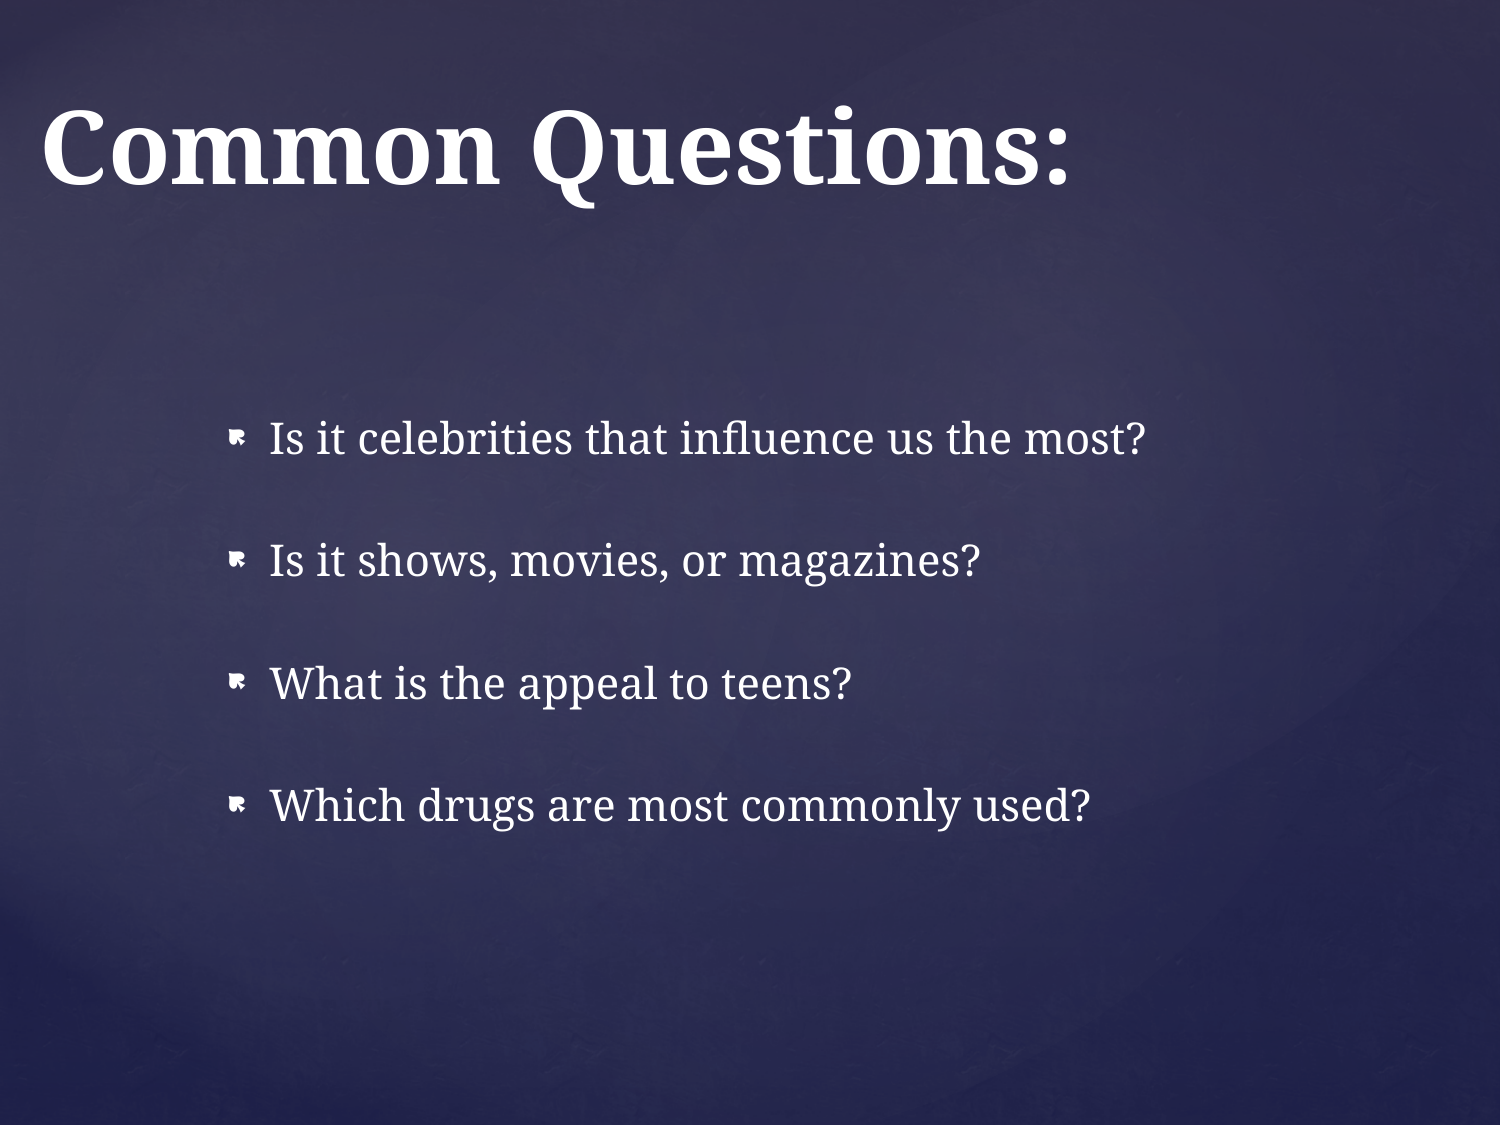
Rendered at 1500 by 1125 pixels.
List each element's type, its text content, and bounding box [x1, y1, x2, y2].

list Is it celebrities that influence us the most? Is it shows, movies, or magazines? What is the appeal to teens? Which drugs are most commonly used? [209, 289, 1338, 1013]
title Common Questions: [24, 62, 1263, 213]
